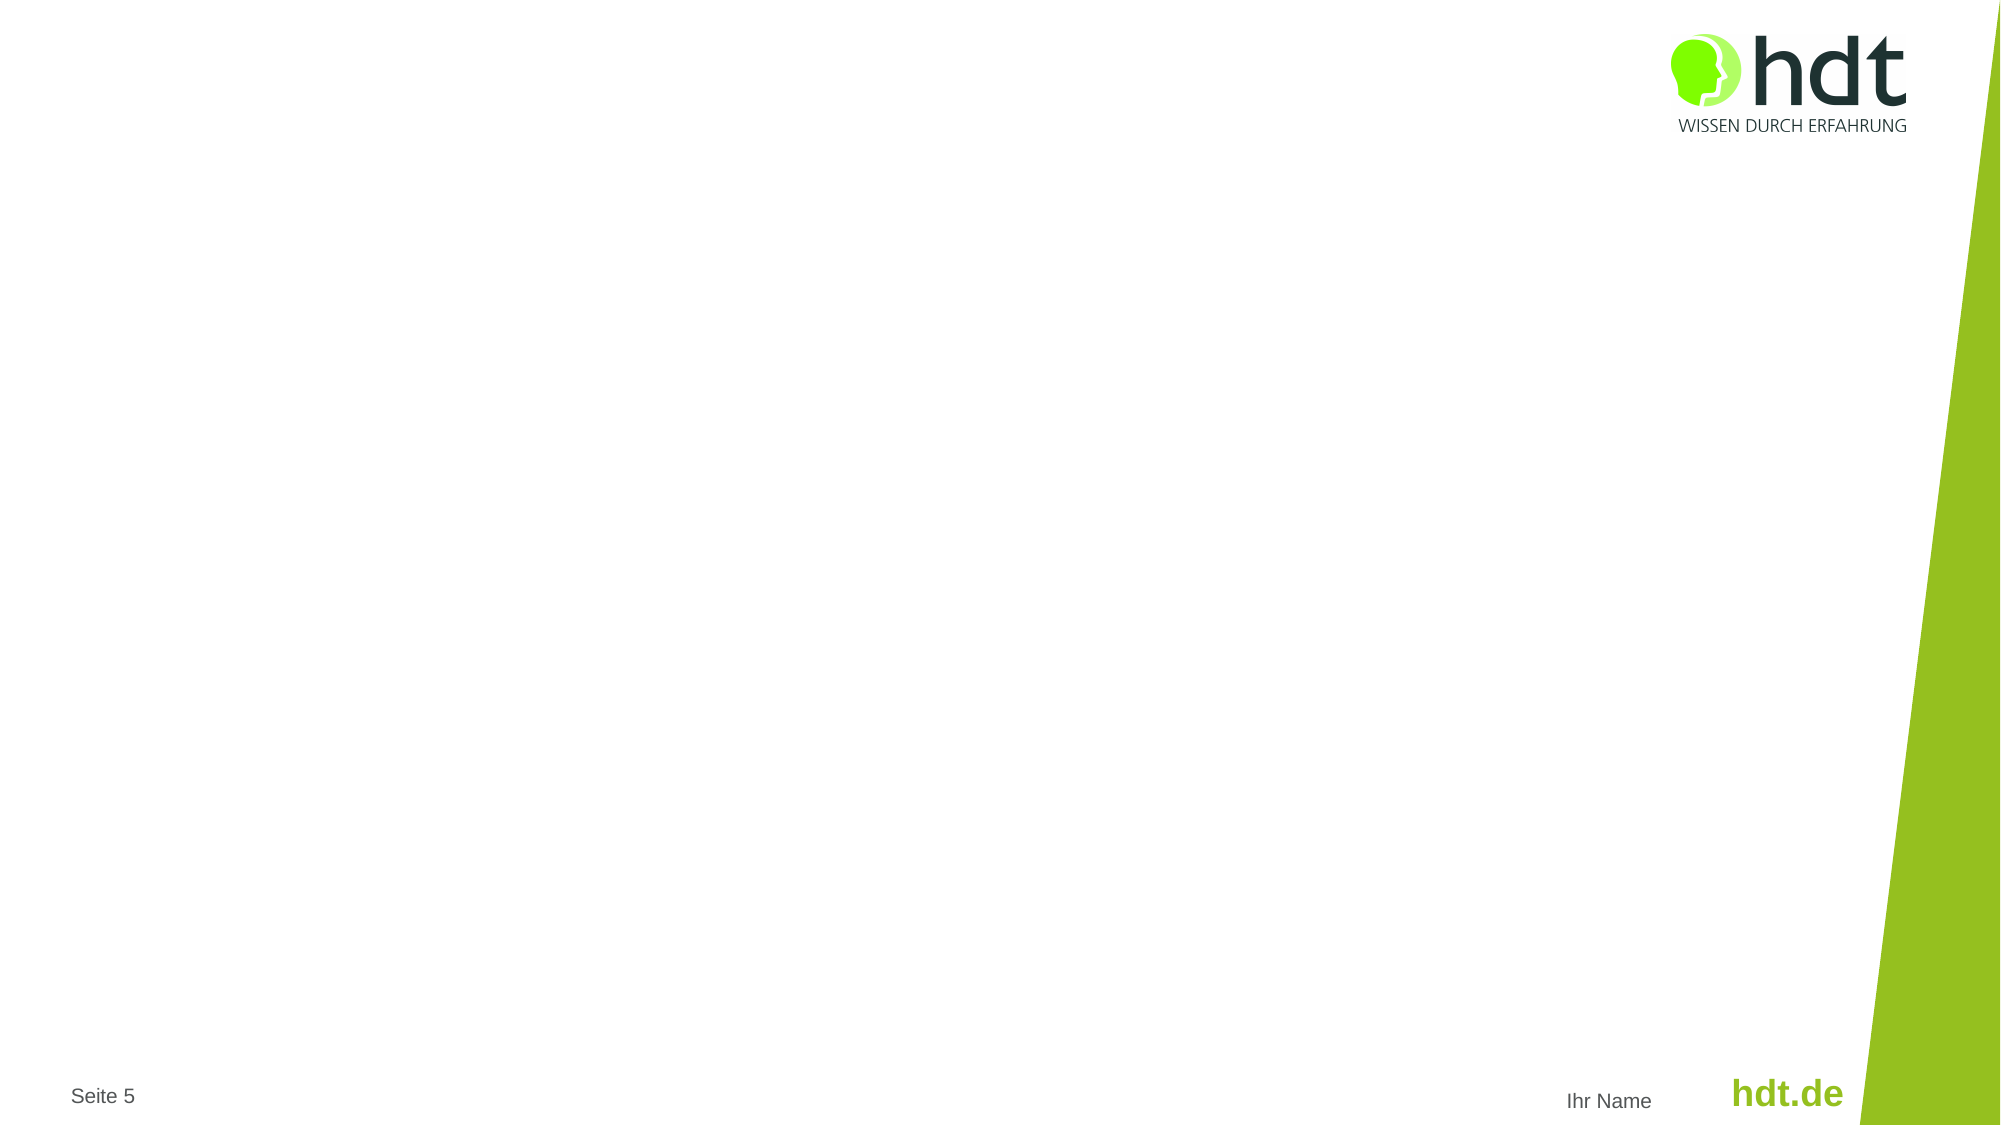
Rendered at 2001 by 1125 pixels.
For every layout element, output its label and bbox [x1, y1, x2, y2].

picture [1671, 34, 1906, 132]
